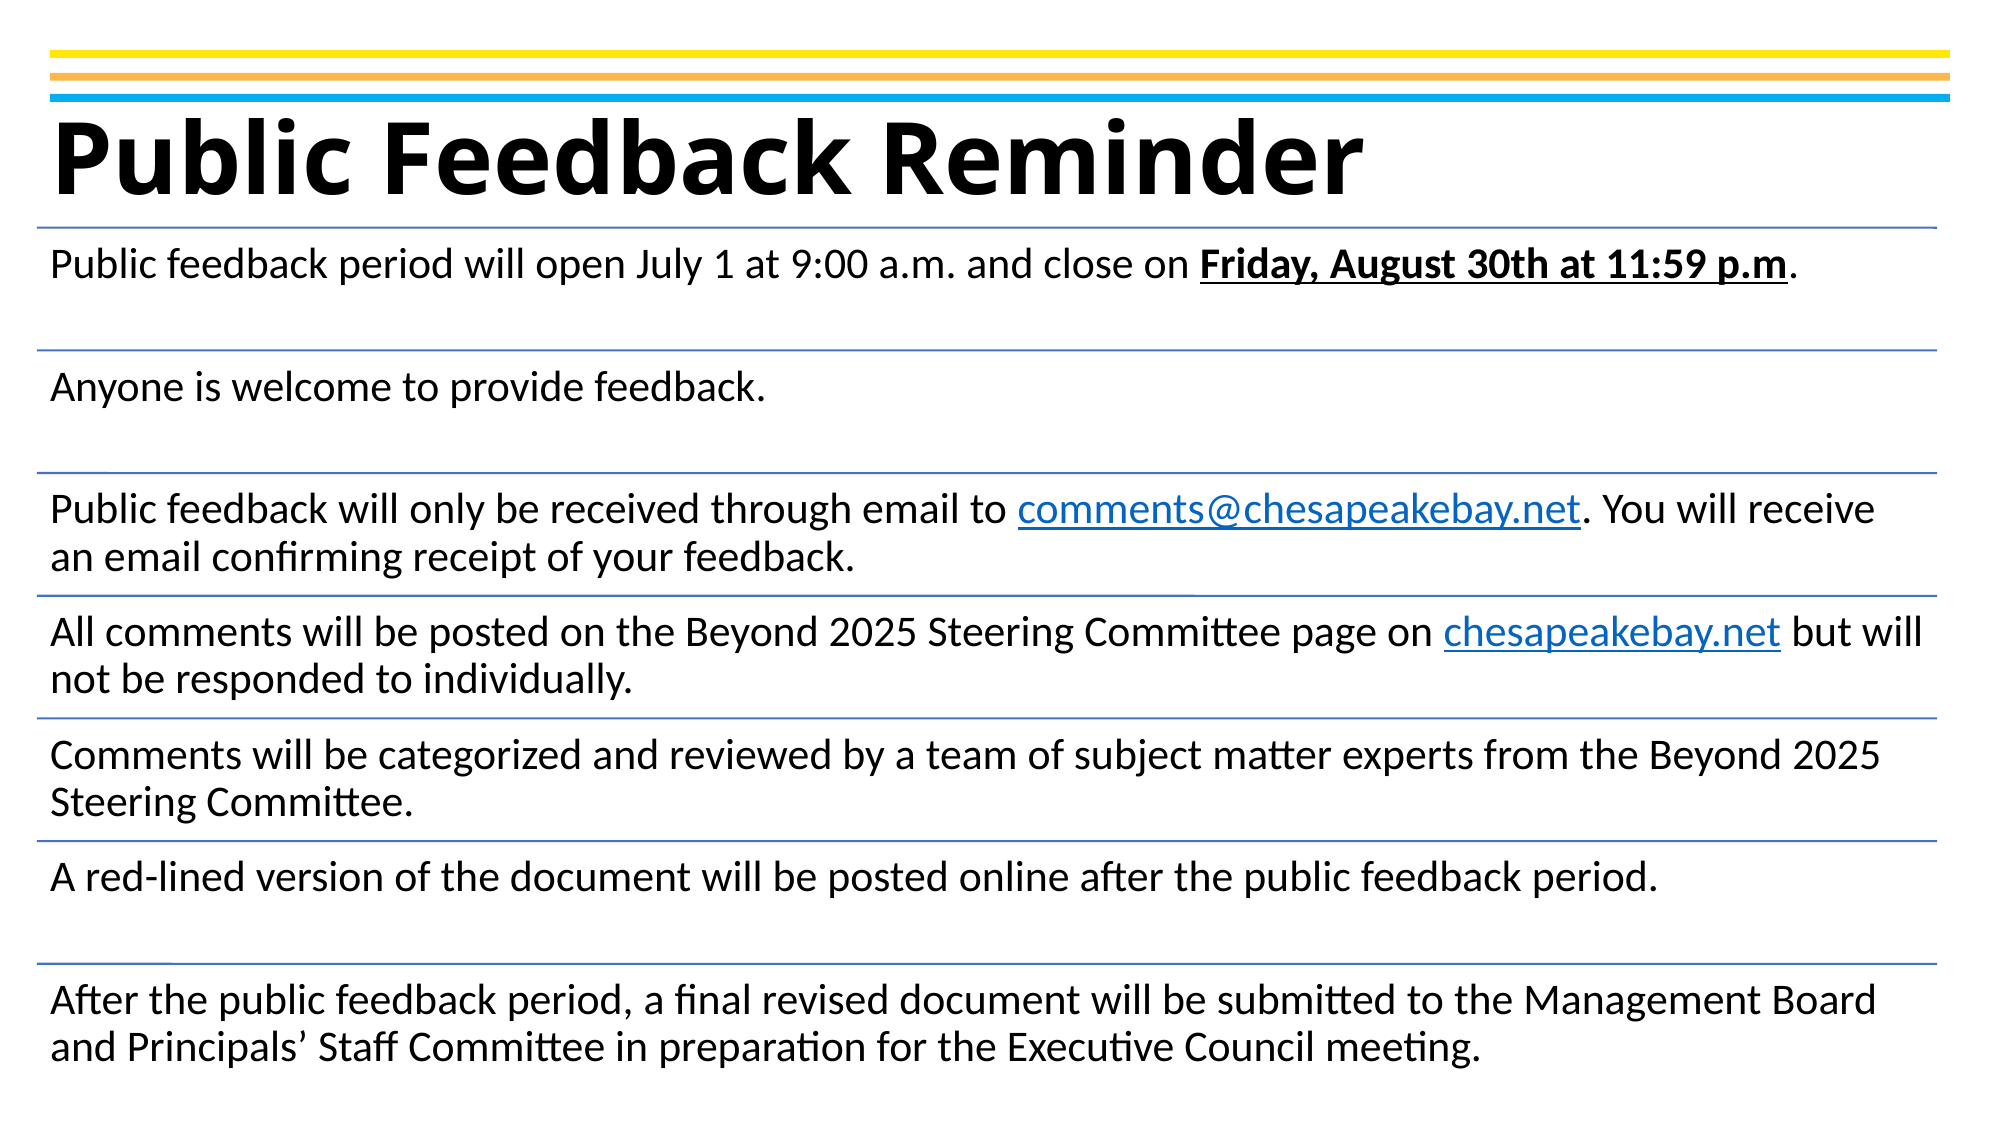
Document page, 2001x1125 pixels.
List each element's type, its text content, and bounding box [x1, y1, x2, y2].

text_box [36, 227, 1937, 1087]
title Public Feedback Reminder [49, 108, 1950, 297]
